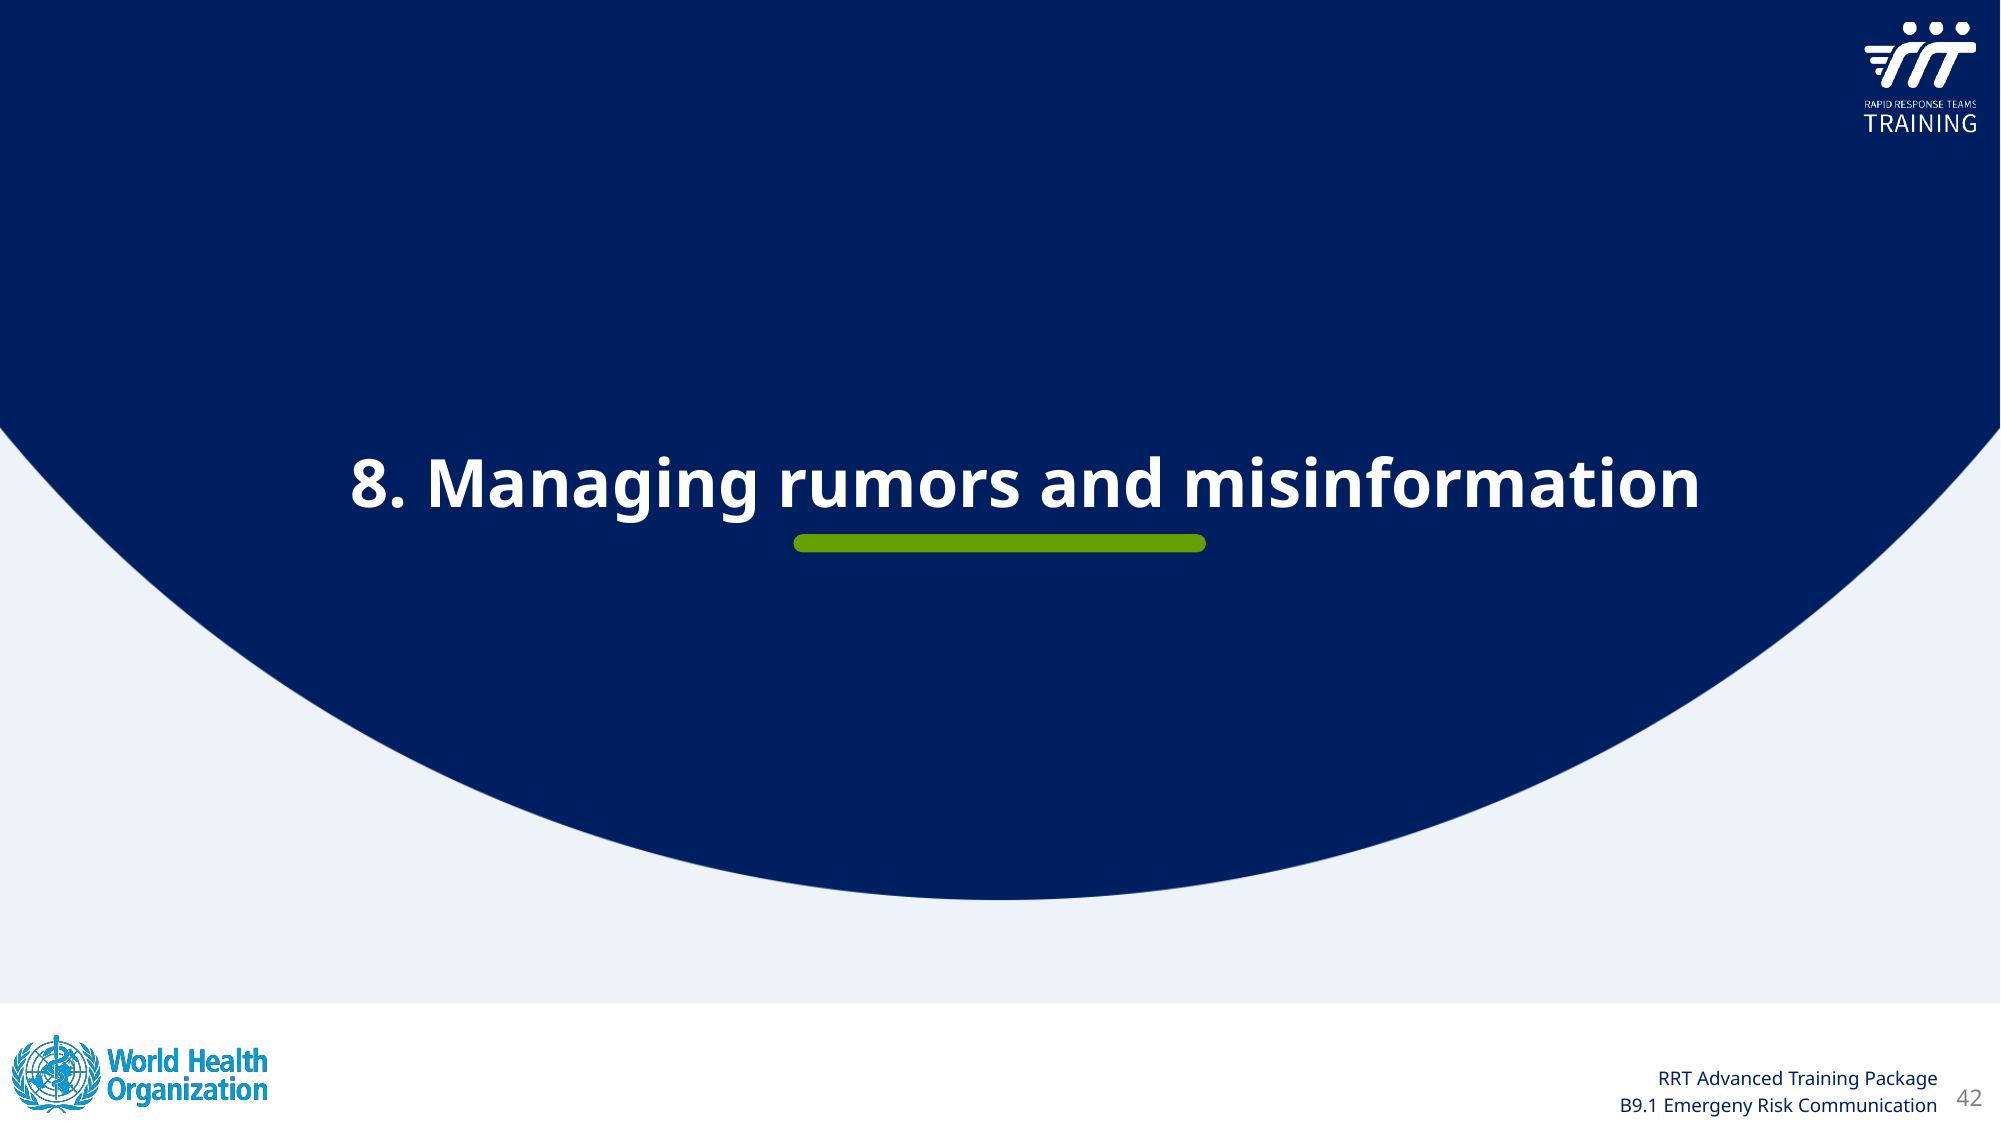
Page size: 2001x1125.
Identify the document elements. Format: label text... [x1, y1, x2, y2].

picture [50, 1108, 62, 1113]
picture [22, 1062, 26, 1077]
picture [36, 1088, 78, 1105]
picture [12, 1035, 54, 1068]
picture [71, 1053, 90, 1091]
picture [12, 1083, 48, 1113]
picture [0, 0, 2001, 1003]
picture [46, 1056, 54, 1062]
picture [40, 1062, 47, 1070]
picture [24, 1054, 36, 1087]
picture [34, 1054, 43, 1078]
text_box 8. Managing rumors and misinformation [96, 323, 1958, 631]
picture [59, 1035, 267, 1113]
picture [30, 1083, 37, 1091]
